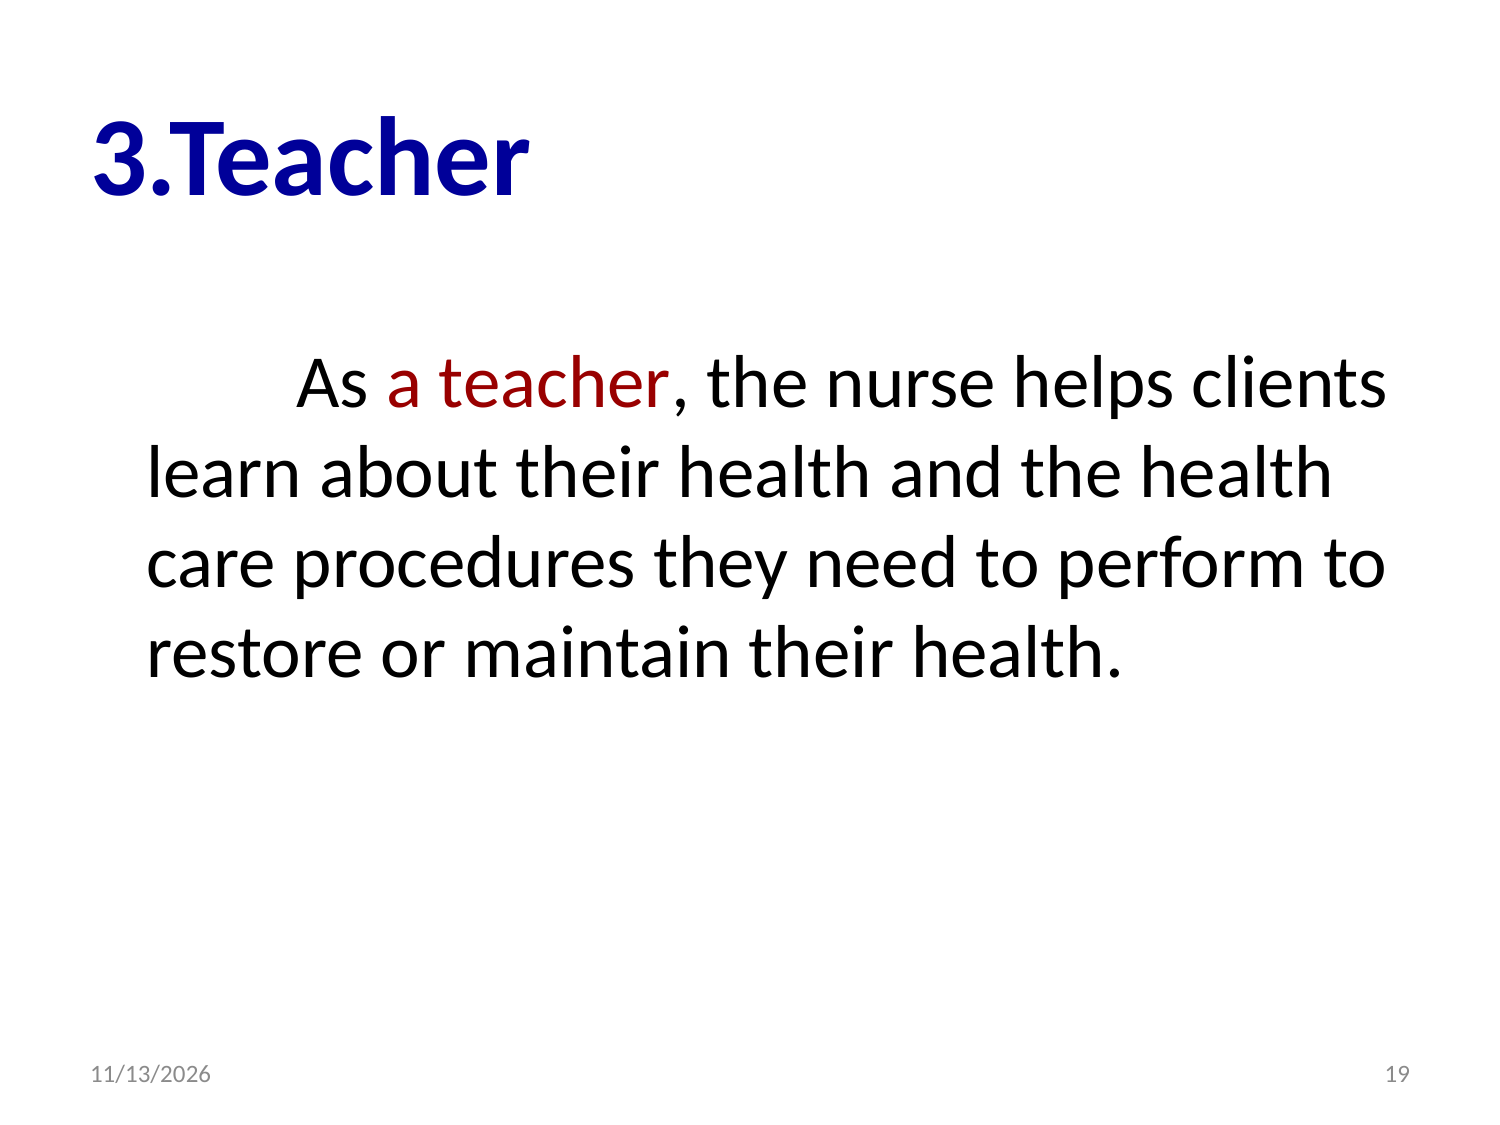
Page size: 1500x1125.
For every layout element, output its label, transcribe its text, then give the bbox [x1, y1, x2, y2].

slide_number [75, 1042, 425, 1103]
slide_number 19 [1074, 1042, 1425, 1103]
title 3.Teacher [75, 75, 1425, 225]
list As a teacher, the nurse helps clients learn about their health and the health care procedures they need to perform to restore or maintain their health. [75, 324, 1425, 1071]
